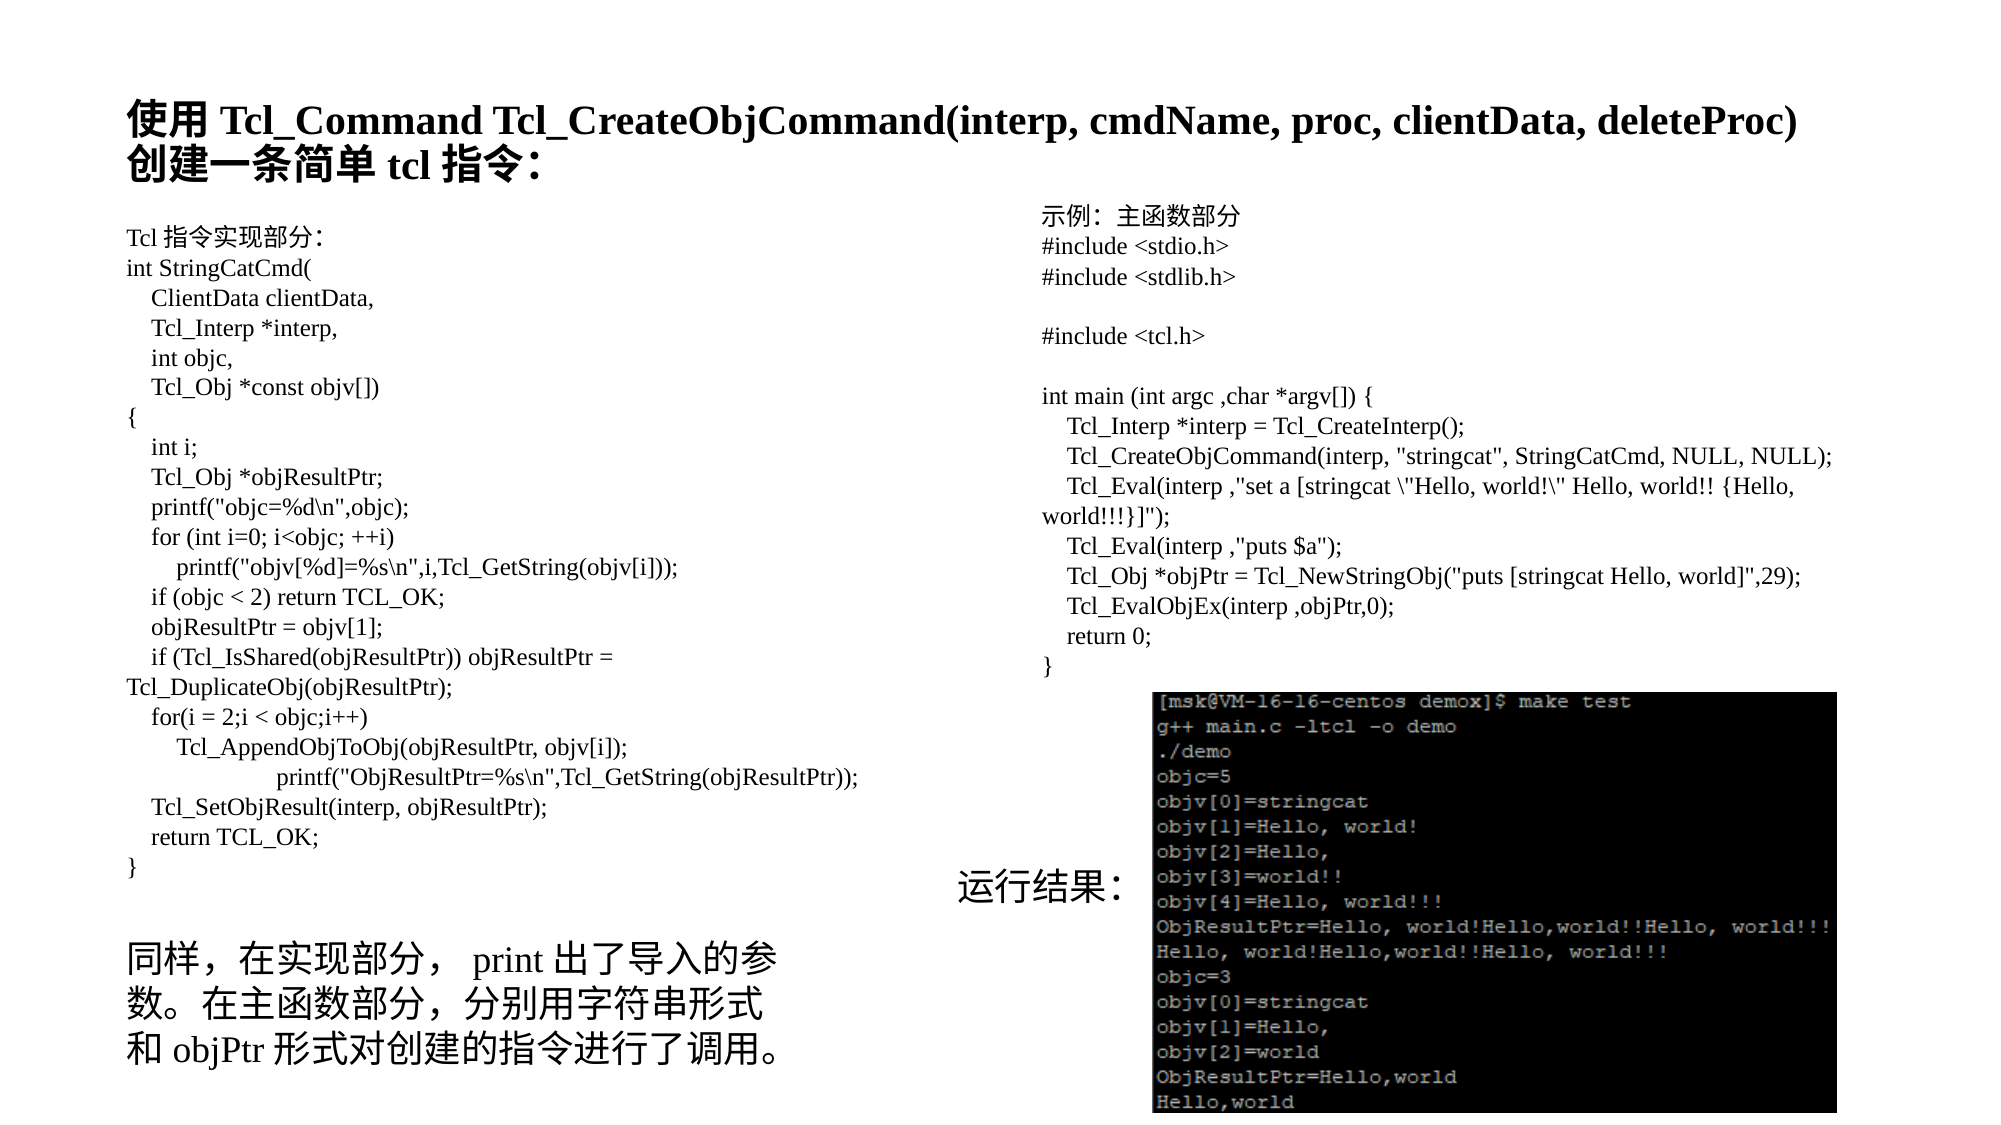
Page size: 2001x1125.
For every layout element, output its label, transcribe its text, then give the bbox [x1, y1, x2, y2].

text_box 示例：主函数部分 #include <stdio.h> #include <stdlib.h> #include <tcl.h> int main (int argc ,char *argv[]) { Tcl_Interp *interp = Tcl_CreateInterp(); Tcl_CreateObjCommand(interp, "stringcat", StringCatCmd, NULL, NULL); Tcl_Eval(interp ,"set a [stringcat \"Hello, world!\" Hello, world!! {Hello, world!!!}]"); Tcl_Eval(interp ,"puts $a"); Tcl_Obj *objPtr = Tcl_NewStringObj("puts [stringcat Hello, world]",29); Tcl_EvalObjEx(interp ,objPtr,0); return 0; } [1027, 192, 1918, 687]
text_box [941, 692, 1837, 1113]
text_box Tcl指令实现部分： int StringCatCmd( ClientData clientData, Tcl_Interp *interp, int objc, Tcl_Obj *const objv[]) { int i; Tcl_Obj *objResultPtr; printf("objc=%d\n",objc); for (int i=0; i<objc; ++i) printf("objv[%d]=%s\n",i,Tcl_GetString(objv[i])); if (objc < 2) return TCL_OK; objResultPtr = objv[1]; if (Tcl_IsShared(objResultPtr)) objResultPtr = Tcl_DuplicateObj(objResultPtr); for(i = 2;i < objc;i++) Tcl_AppendObjToObj(objResultPtr, objv[i]); printf("ObjResultPtr=%s\n",Tcl_GetString(objResultPtr)); Tcl_SetObjResult(interp, objResultPtr); return TCL_OK; } [111, 213, 932, 888]
text_box 同样，在实现部分，print出了导入的参数。在主函数部分，分别用字符串形式和objPtr形式对创建的指令进行了调用。 [111, 927, 816, 1078]
title 使用Tcl_Command Tcl_CreateObjCommand(interp, cmdName, proc, clientData, deleteProc) 创建一条简单tcl指令： [111, 67, 1837, 220]
